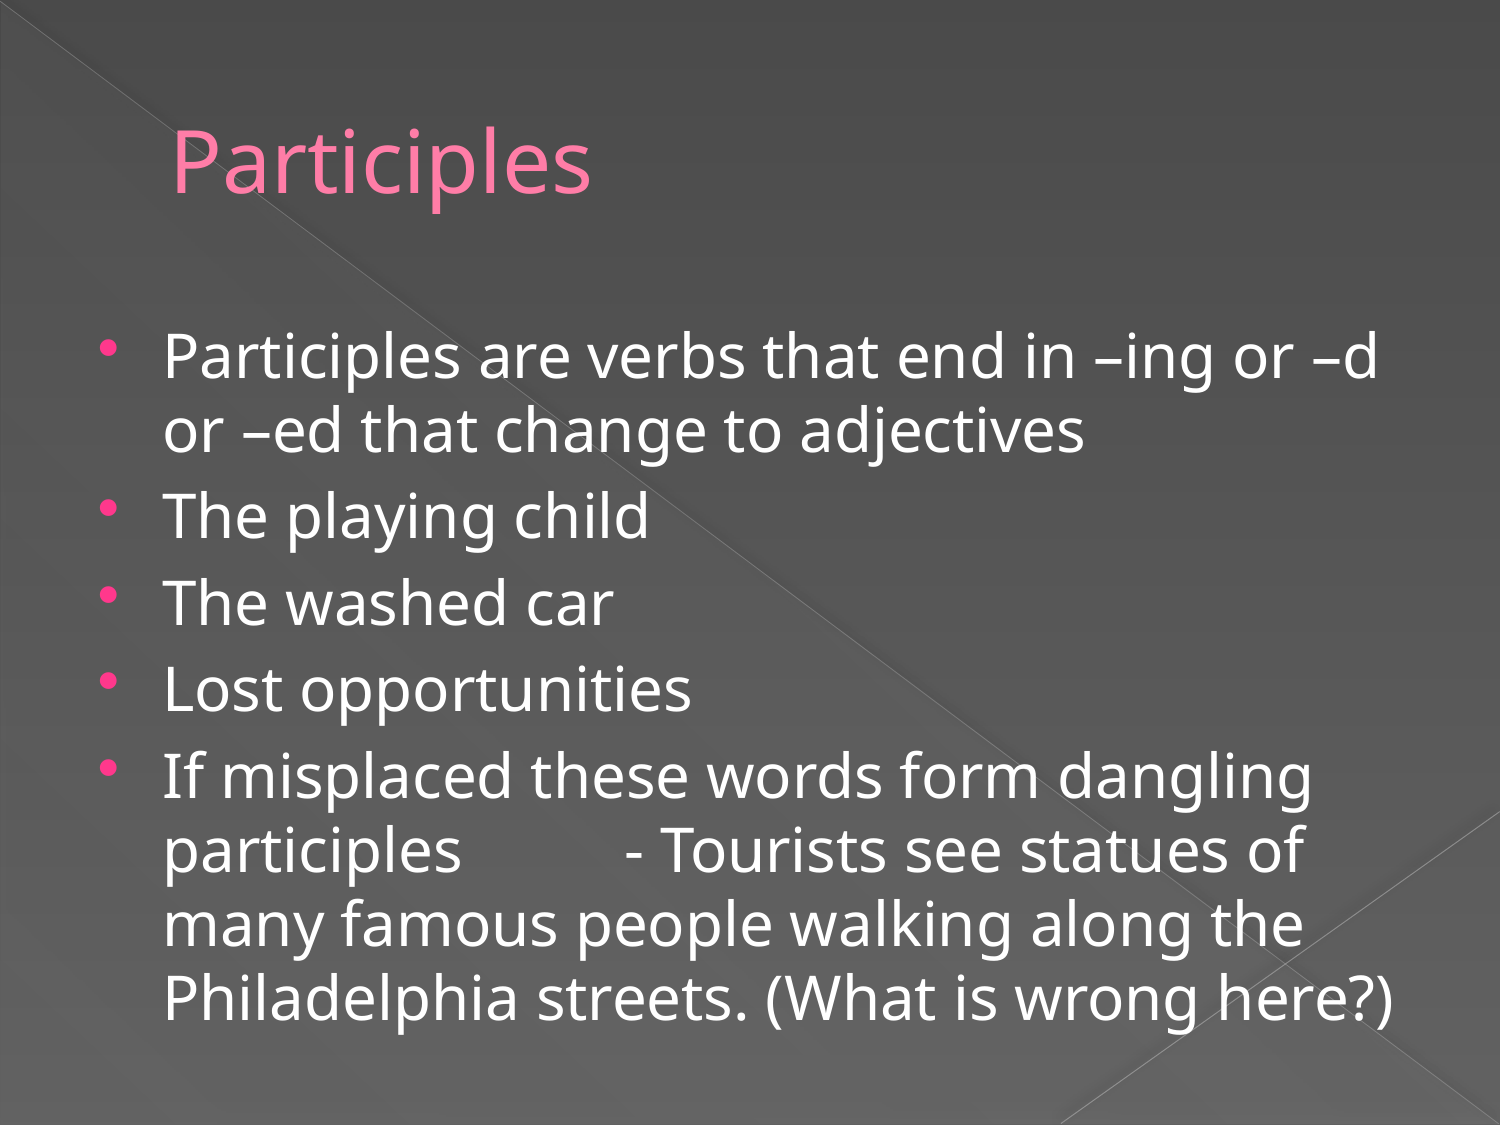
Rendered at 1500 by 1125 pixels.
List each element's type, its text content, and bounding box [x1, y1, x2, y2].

title Participles [75, 43, 1425, 274]
list Participles are verbs that end in –ing or –d or –ed that change to adjectives The playing child The washed car Lost opportunities If misplaced these words form dangling participles - Tourists see statues of many famous people walking along the Philadelphia streets. (What is wrong here?) [75, 308, 1425, 1059]
